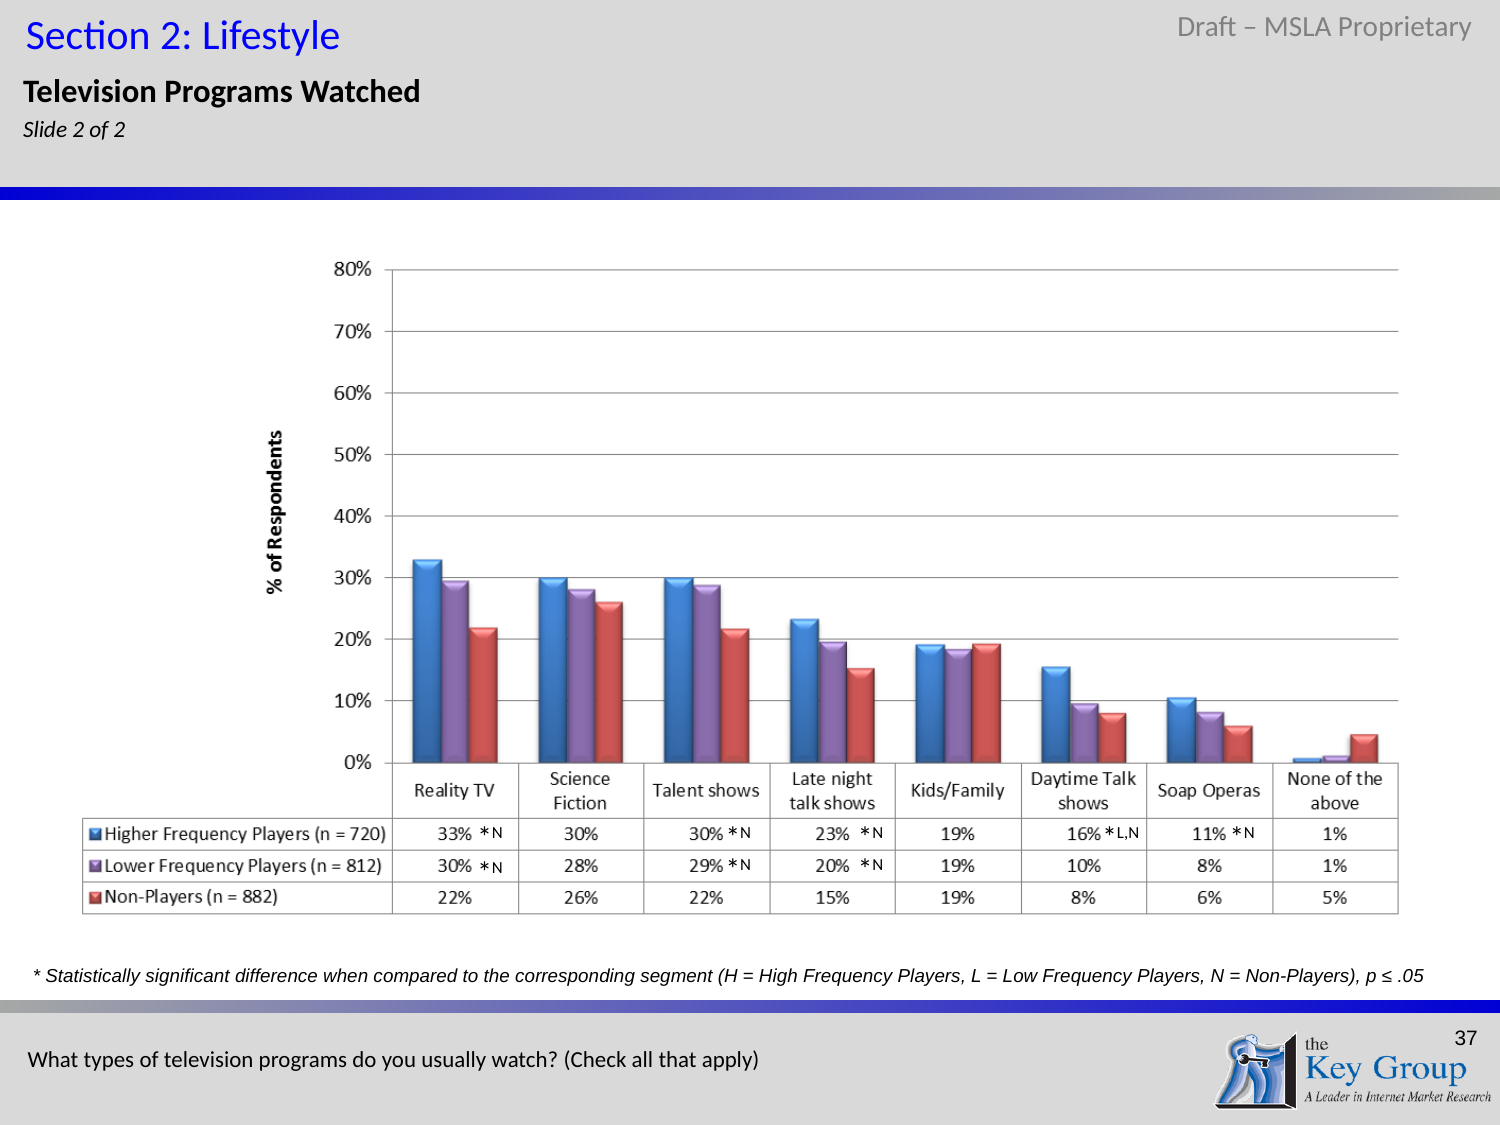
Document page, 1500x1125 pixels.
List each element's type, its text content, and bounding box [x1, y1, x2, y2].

list Television Programs Watched Slide 2 of 2 [8, 62, 1500, 150]
picture [45, 245, 1422, 926]
list Section 2: Lifestyle [10, 0, 1500, 62]
text_box Draft – MSLA Proprietary [1162, 0, 1500, 50]
table_cell 47% [920, 188, 925, 200]
picture [1212, 1017, 1500, 1111]
list What types of television programs do you usually watch? (Check all that apply) [12, 1037, 1188, 1086]
text_box * Statistically significant difference when compared to the corresponding segment (H = High Frequency Players, L = Low Frequency Players, N = Non-Players), p ≤ .05 [0, 956, 1438, 1016]
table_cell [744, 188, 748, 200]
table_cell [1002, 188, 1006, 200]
